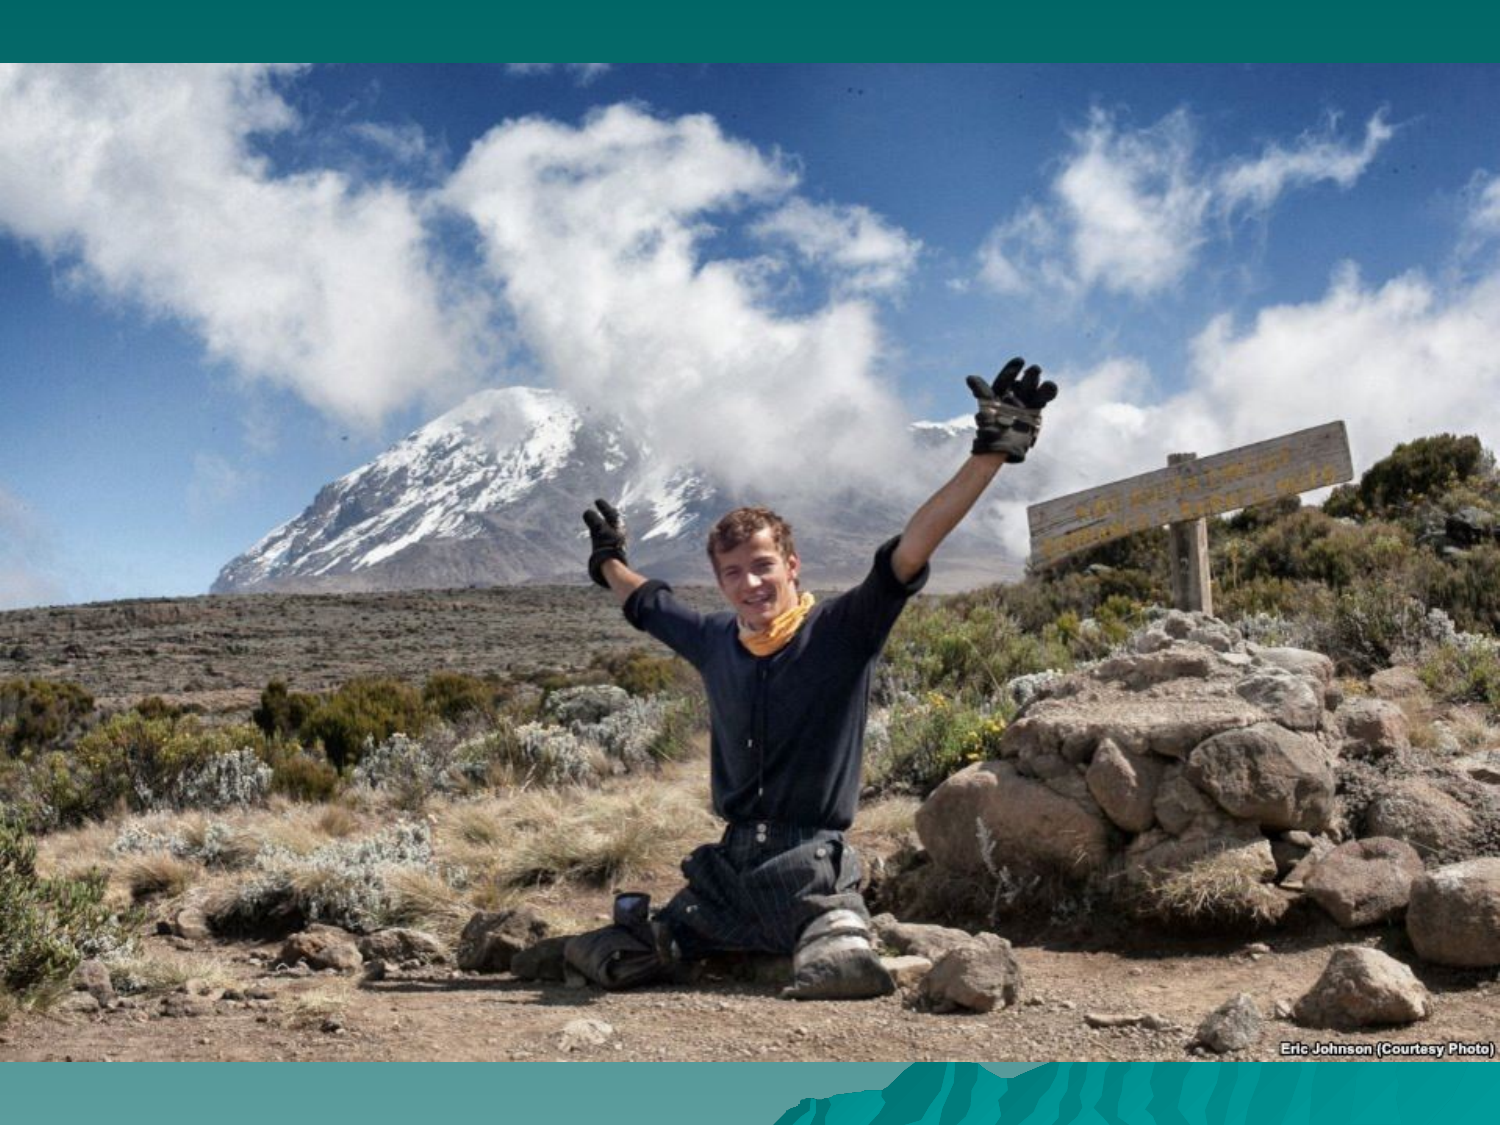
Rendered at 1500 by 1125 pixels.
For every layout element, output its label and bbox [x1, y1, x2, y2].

picture [0, 63, 1500, 1062]
